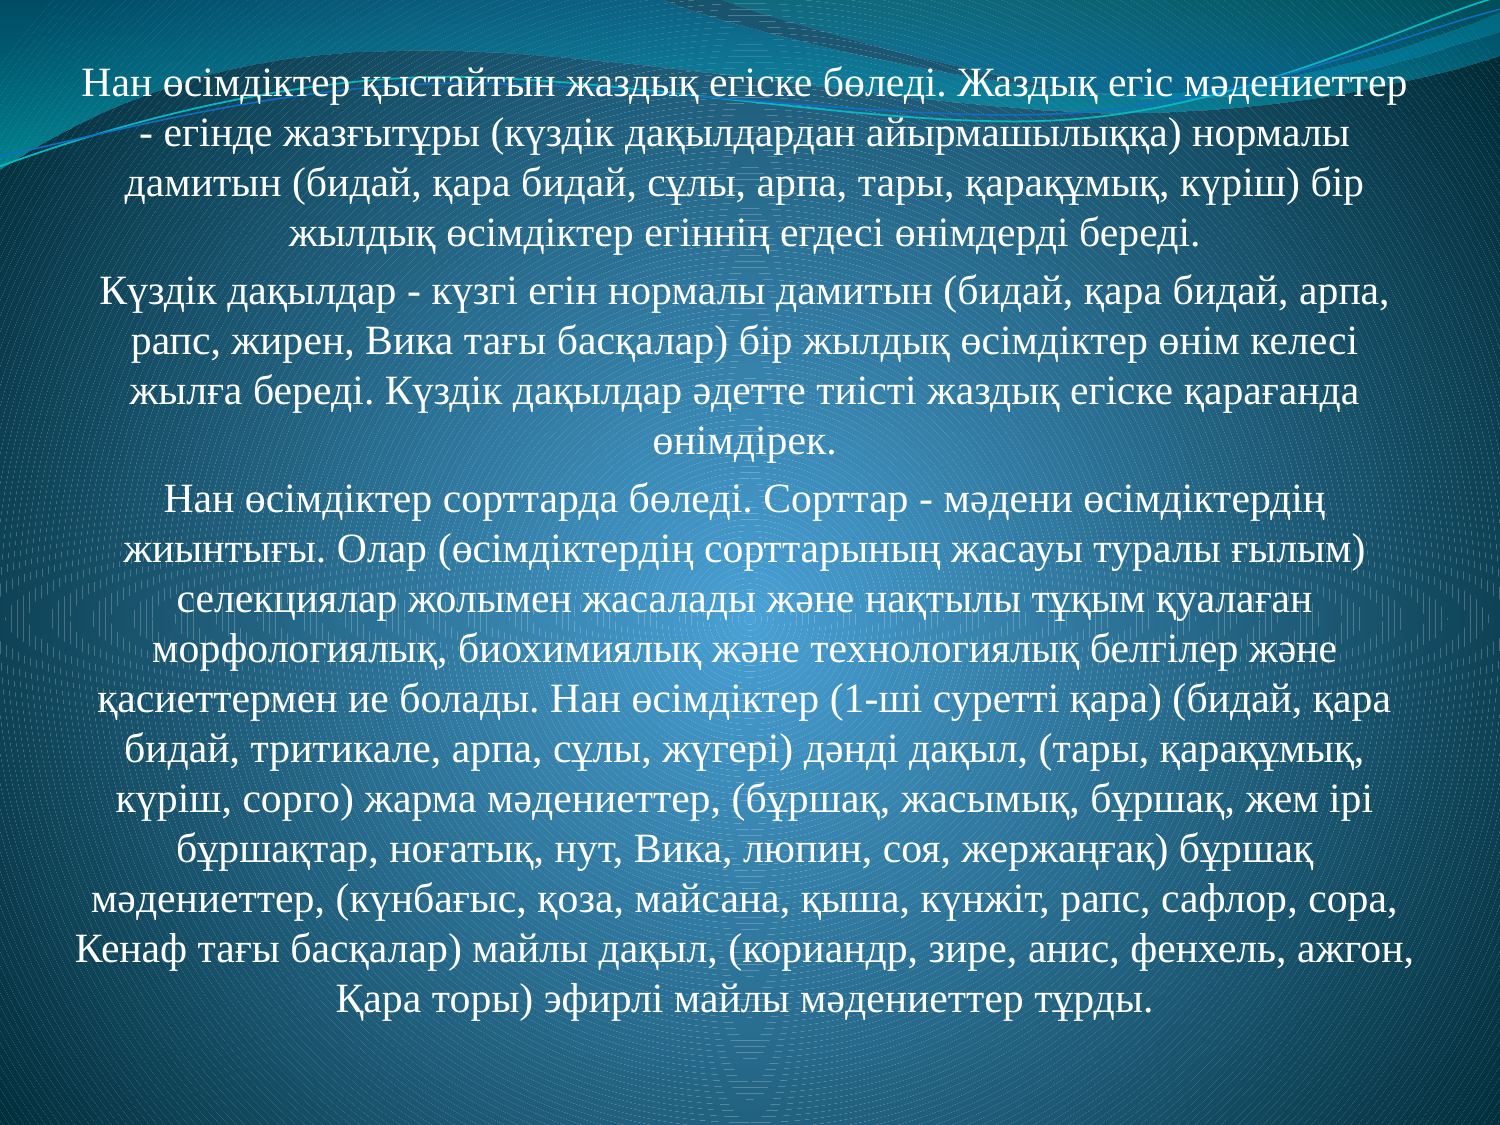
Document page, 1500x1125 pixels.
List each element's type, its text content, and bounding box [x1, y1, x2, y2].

subtitle Нан өсiмдiктер қыстайтын жаздық егiске бөледi. Жаздық егiс мәдениеттер - егiнде жазғытұры (күздiк дақылдардан айырмашылыққа) нормалы дамитын (бидай, қара бидай, сұлы, арпа, тары, қарақұмық, күрiш) бiр жылдық өсiмдiктер егiннiң егдесi өнiмдердi бередi. Күздiк дақылдар - күзгi егiн нормалы дамитын (бидай, қара бидай, арпа, рапс, жирен, Вика тағы басқалар) бiр жылдық өсiмдiктер өнiм келесi жылға бередi. Күздiк дақылдар әдетте тиiстi жаздық егiске қарағанда өнiмдiрек. Нан өсiмдiктер сорттарда бөледi. Сорттар - мәдени өсiмдiктердiң жиынтығы. Олар (өсiмдiктердiң сорттарының жасауы туралы ғылым) селекциялар жолымен жасалады және нақтылы тұқым қуалаған морфологиялық, биохимиялық және технологиялық белгiлер және қасиеттермен ие болады. Нан өсiмдiктер (1-шi суреттi қара) (бидай, қара бидай, тритикале, арпа, сұлы, жүгерi) дәндi дақыл, (тары, қарақұмық, күрiш, сорго) жарма мәдениеттер, (бұршақ, жасымық, бұршақ, жем iрi бұршақтар, ноғатық, нут, Вика, люпин, соя, жержаңғақ) бұршақ мәдениеттер, (күнбағыс, қоза, майсана, қыша, күнжiт, рапс, сафлор, сора, Кенаф тағы басқалар) майлы дақыл, (кориандр, зире, анис, фенхель, ажгон, Қара торы) эфирлi майлы мәдениеттер тұрды. [70, 46, 1430, 818]
